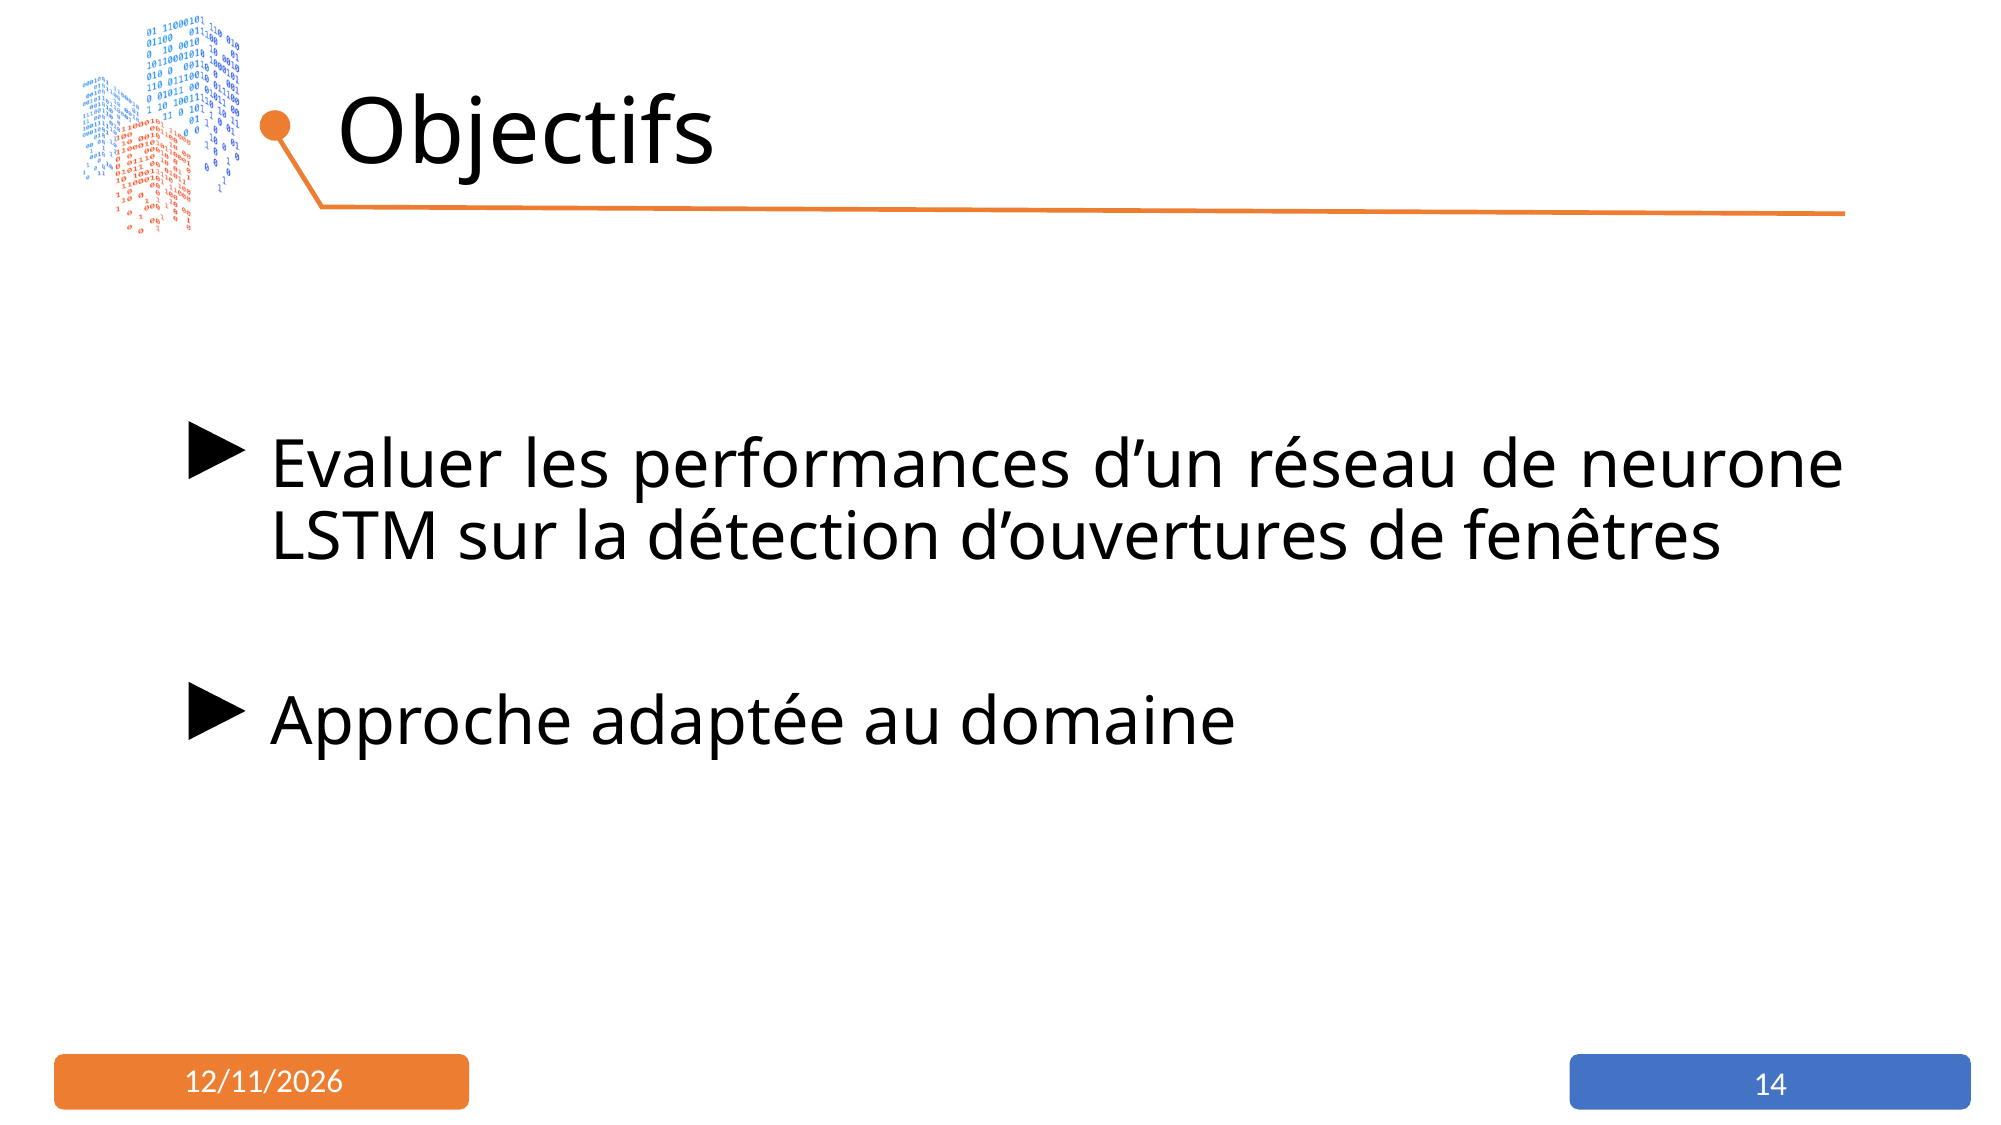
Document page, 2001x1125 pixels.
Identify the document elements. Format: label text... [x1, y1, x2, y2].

title Objectifs [321, 76, 1863, 184]
text_box [166, 392, 267, 784]
list Evaluer les performances d’un réseau de neurone LSTM sur la détection d’ouvertures de fenêtres Approche adaptée au domaine [218, 247, 1863, 1014]
slide_number 14 [1569, 1054, 1971, 1110]
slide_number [57, 1049, 470, 1110]
picture [57, 0, 260, 253]
text_box [188, 421, 246, 480]
text_box [188, 681, 246, 740]
